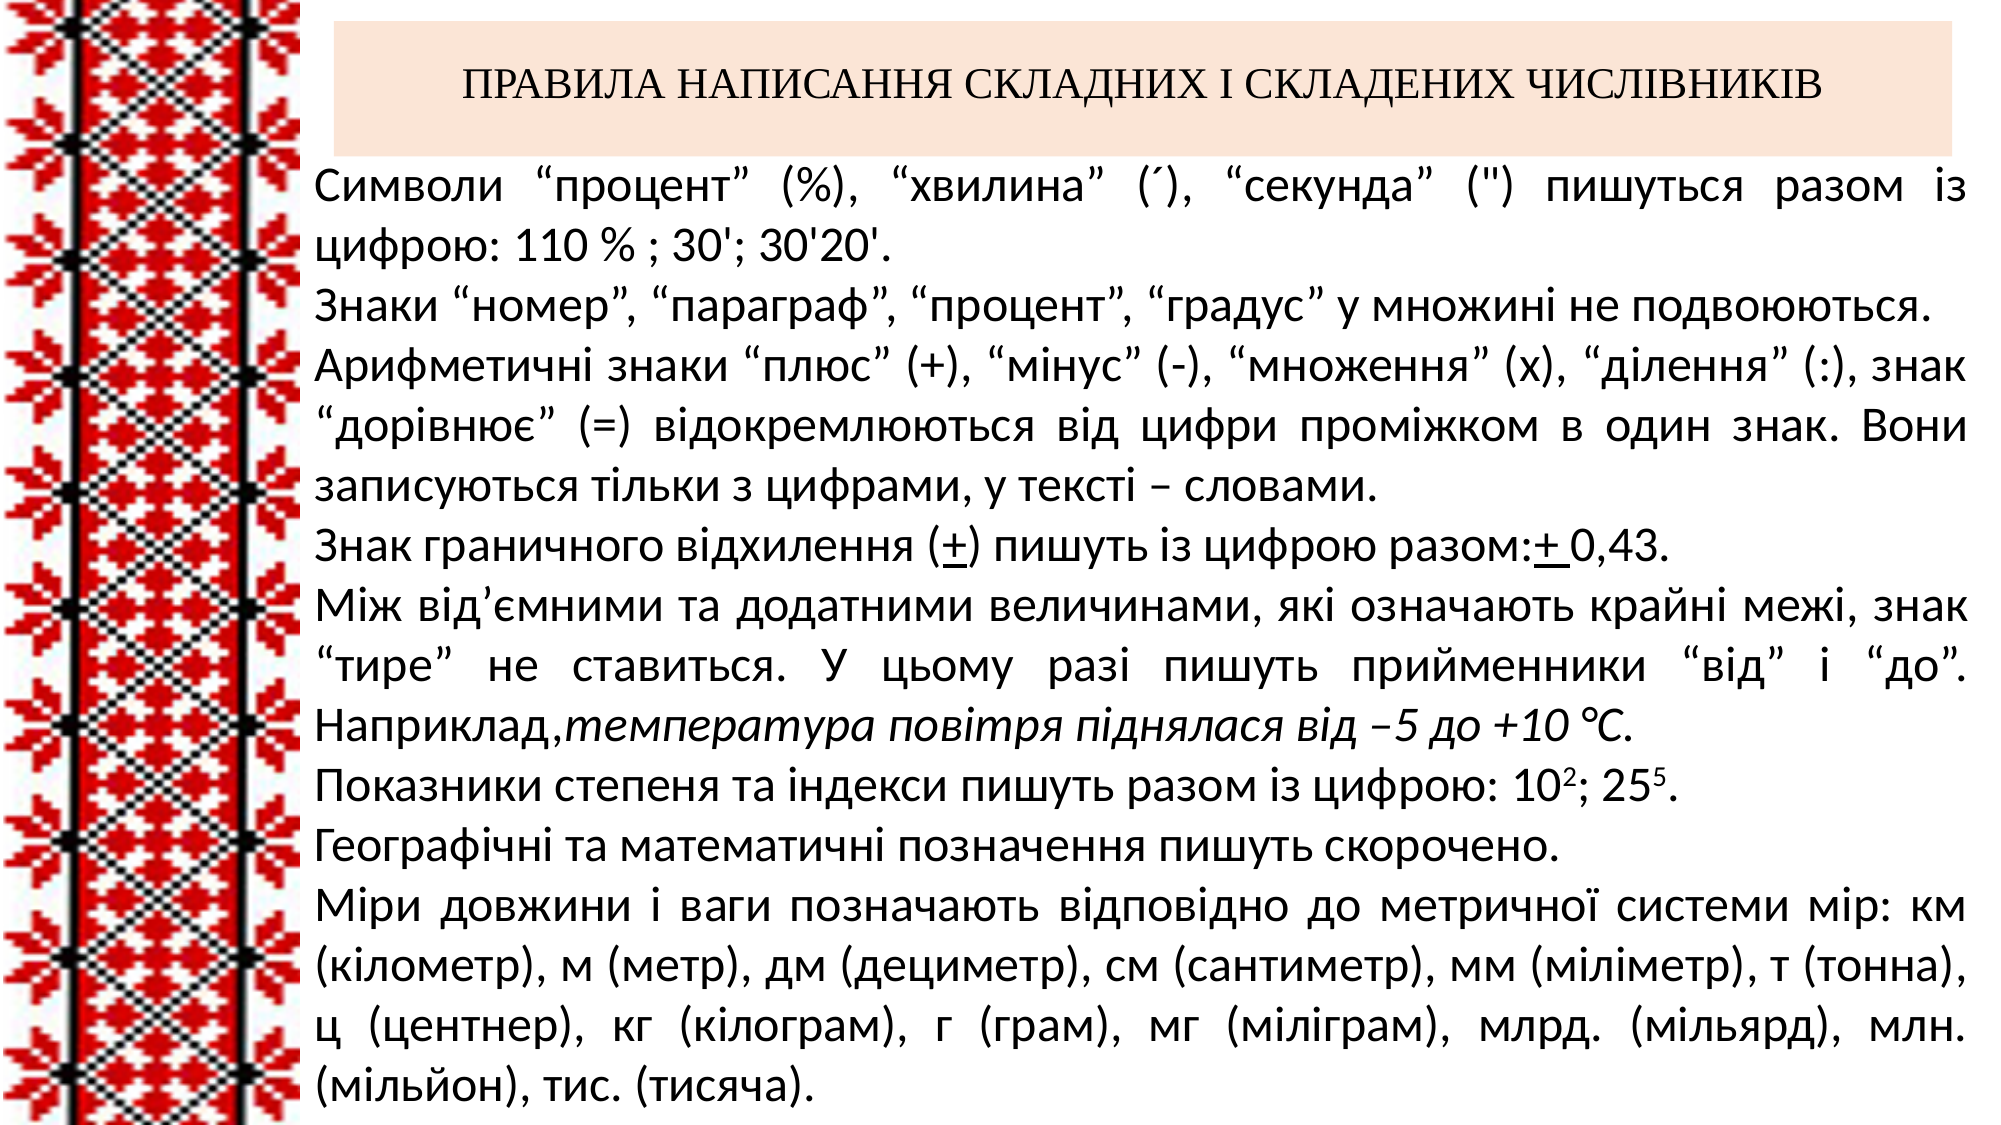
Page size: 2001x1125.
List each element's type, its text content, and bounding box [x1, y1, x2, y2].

picture [3, 0, 300, 1125]
text_box ПРАВИЛА НАПИСАННЯ СКЛАДНИХ І СКЛАДЕНИХ ЧИСЛІВНИКІВ [333, 21, 1953, 143]
text_box Символи “процент” (%), “хвилина” (´), “секунда” (") пишуться разом із цифрою: 110 % ; 30'; 30'20'. Знаки “номер”, “параграф”, “процент”, “градус” у множині не подвоюються. Арифметичні знаки “плюс” (+), “мінус” (-), “множення” (х), “ділення” (:), знак “дорівнює” (=) відокремлюються від цифри проміжком в один знак. Вони записуються тільки з цифрами, у тексті – словами. Знак граничного відхилення (+) пишуть із цифрою разом:+ 0,43. Між від’ємними та додатними величинами, які означають крайні межі, знак “тире” не ставиться. У цьому разі пишуть прийменники “від” і “до”. Наприклад,температура повітря піднялася від –5 до +10 °С. Показники степеня та індекси пишуть разом із цифрою: 102; 255. Географічні та математичні позначення пишуть скорочено. Міри довжини і ваги позначають відповідно до метричної системи мір: км (кілометр), м (метр), дм (дециметр), см (сантиметр), мм (міліметр), т (тонна), ц (центнер), кг (кілограм), г (грам), мг (міліграм), млрд. (мільярд), млн. (мільйон), тис. (тисяча). [300, 143, 1984, 1119]
